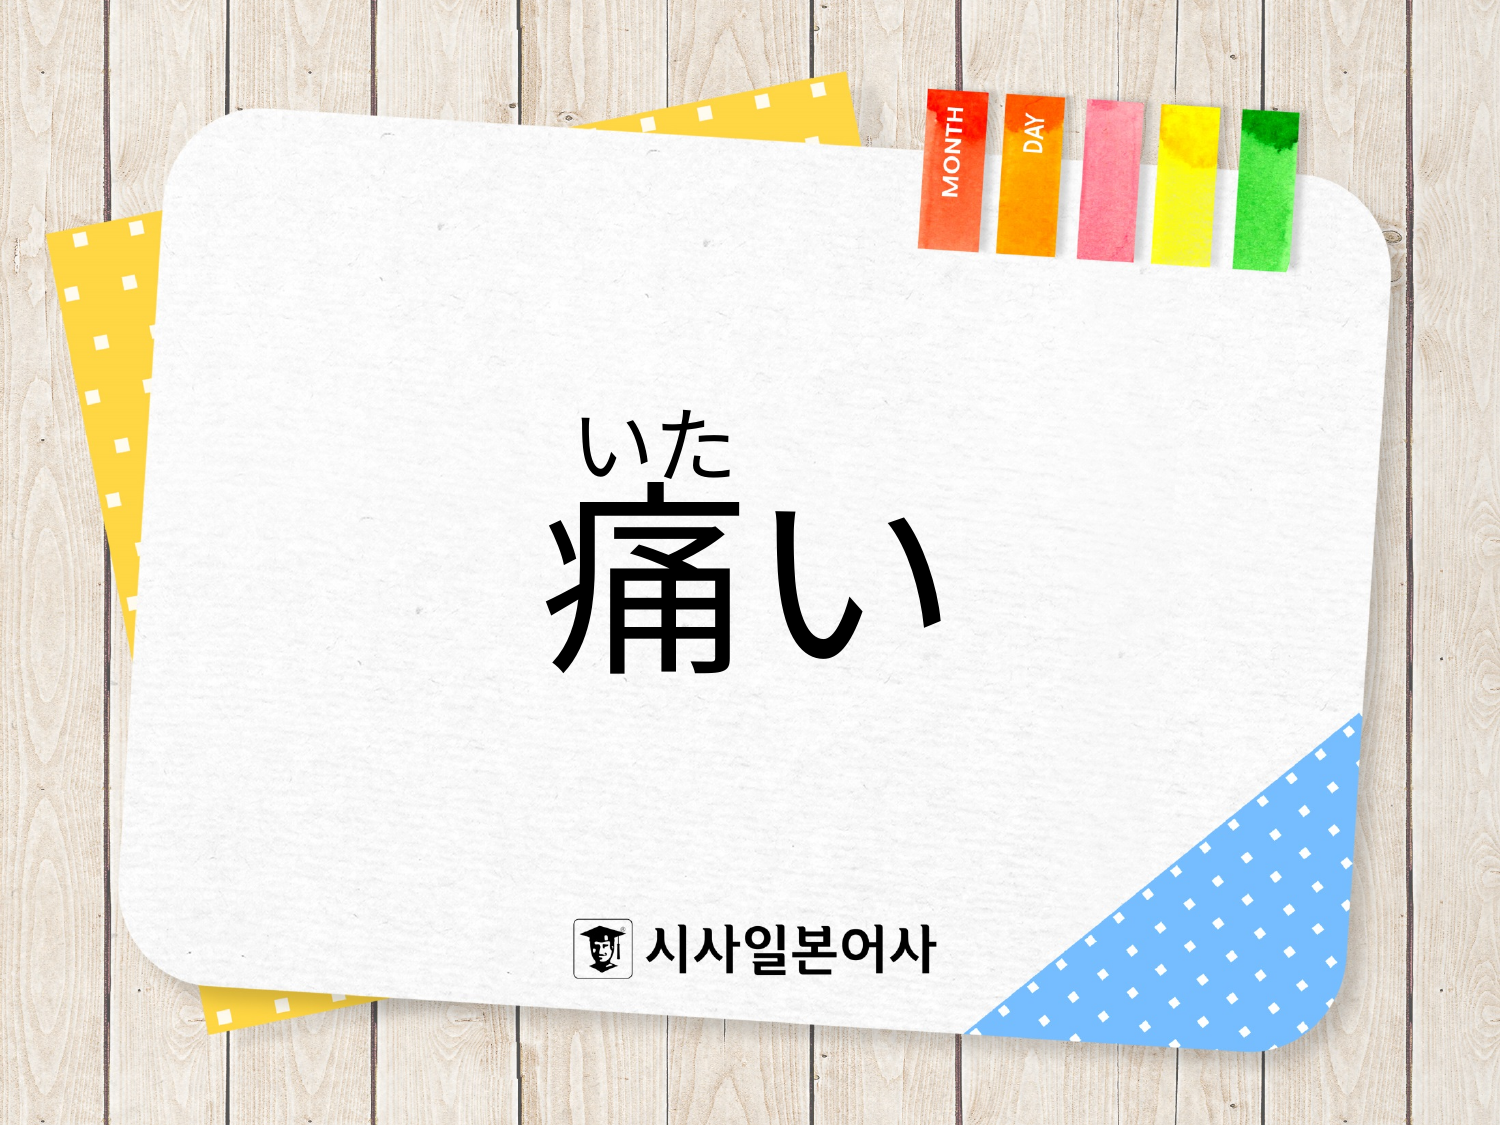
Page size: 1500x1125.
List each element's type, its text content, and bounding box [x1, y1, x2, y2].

picture [0, 0, 1500, 1125]
title 痛い [75, 338, 1425, 811]
text_box いた [556, 385, 753, 501]
